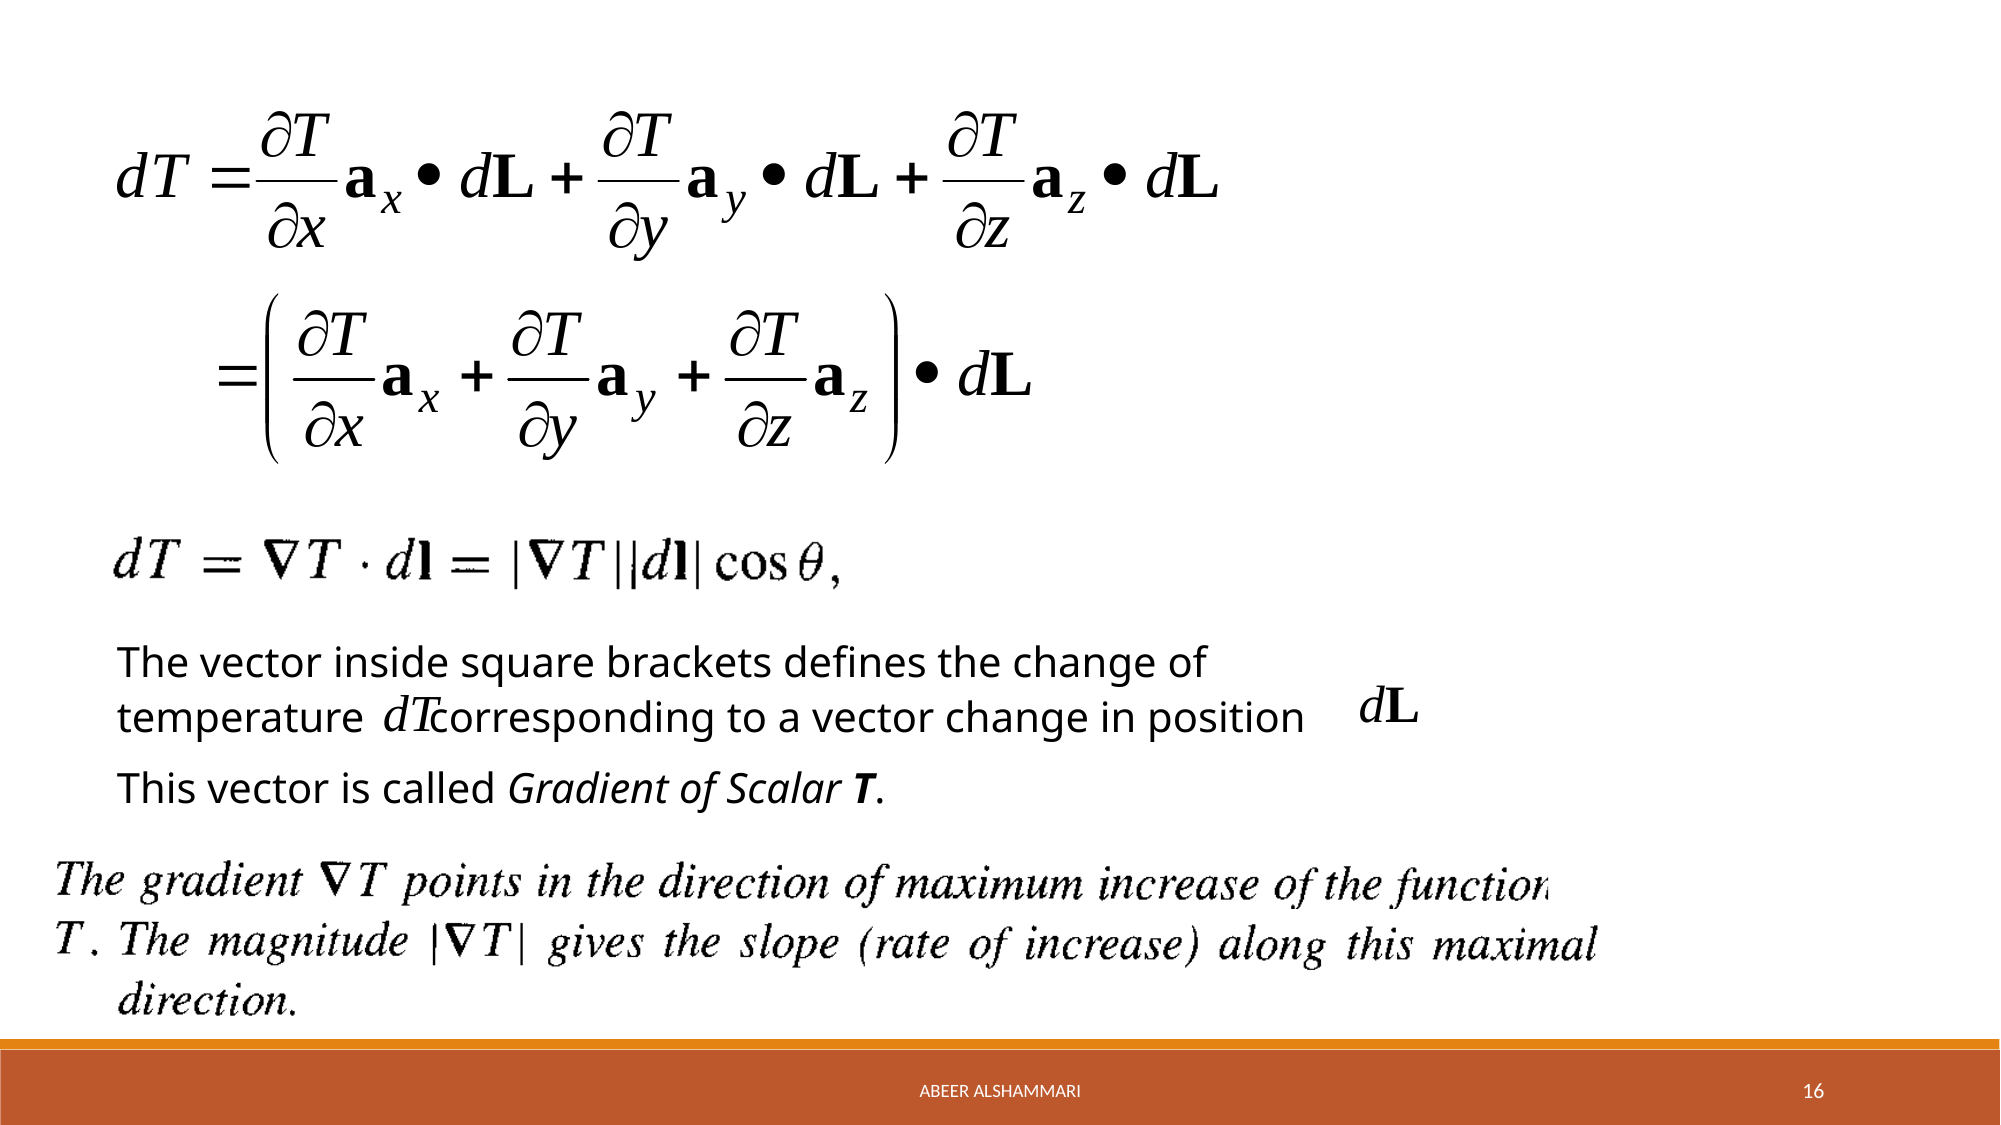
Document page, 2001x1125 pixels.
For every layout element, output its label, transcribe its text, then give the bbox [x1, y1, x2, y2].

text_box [375, 686, 452, 744]
text_box The vector inside square brackets defines the change of temperature corresponding to a vector change in position This vector is called Gradient of Scalar T. [102, 623, 1428, 820]
footer Abeer Alshammari [604, 1059, 1396, 1120]
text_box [106, 93, 1230, 479]
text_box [1351, 676, 1428, 735]
slide_number 16 [1624, 1059, 1840, 1120]
picture [48, 852, 1600, 1024]
picture [106, 526, 851, 598]
